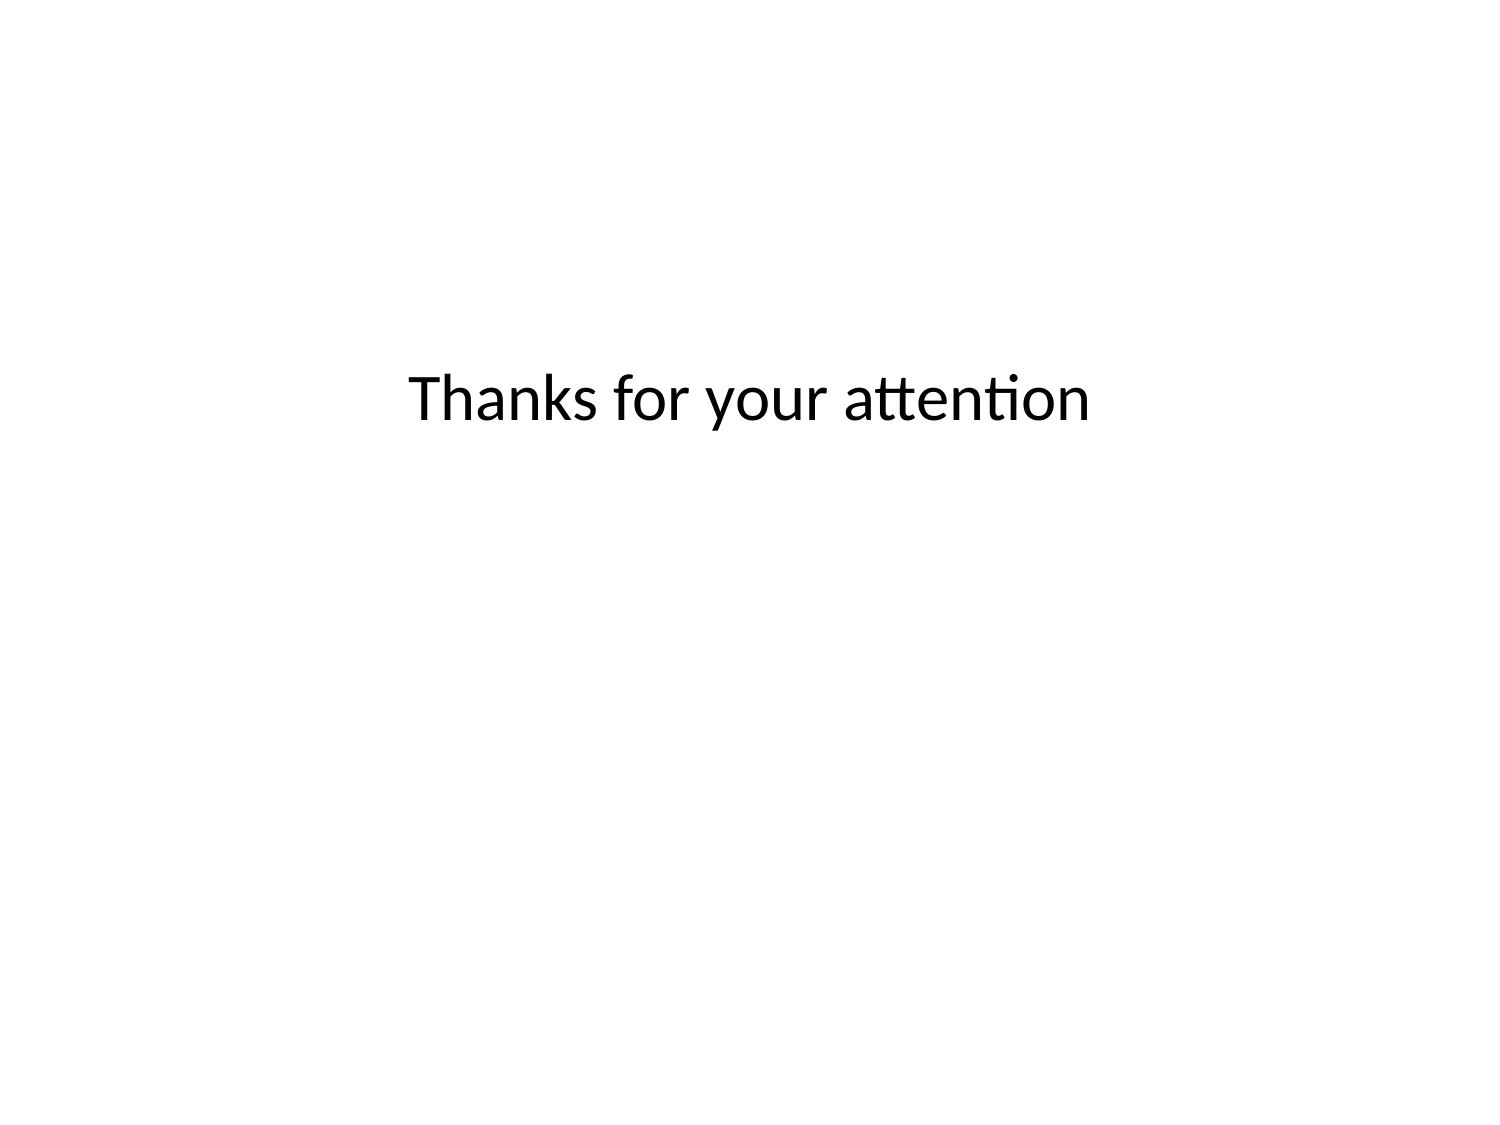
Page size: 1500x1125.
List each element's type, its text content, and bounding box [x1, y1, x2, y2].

text_box Thanks for your attention [0, 346, 1500, 442]
